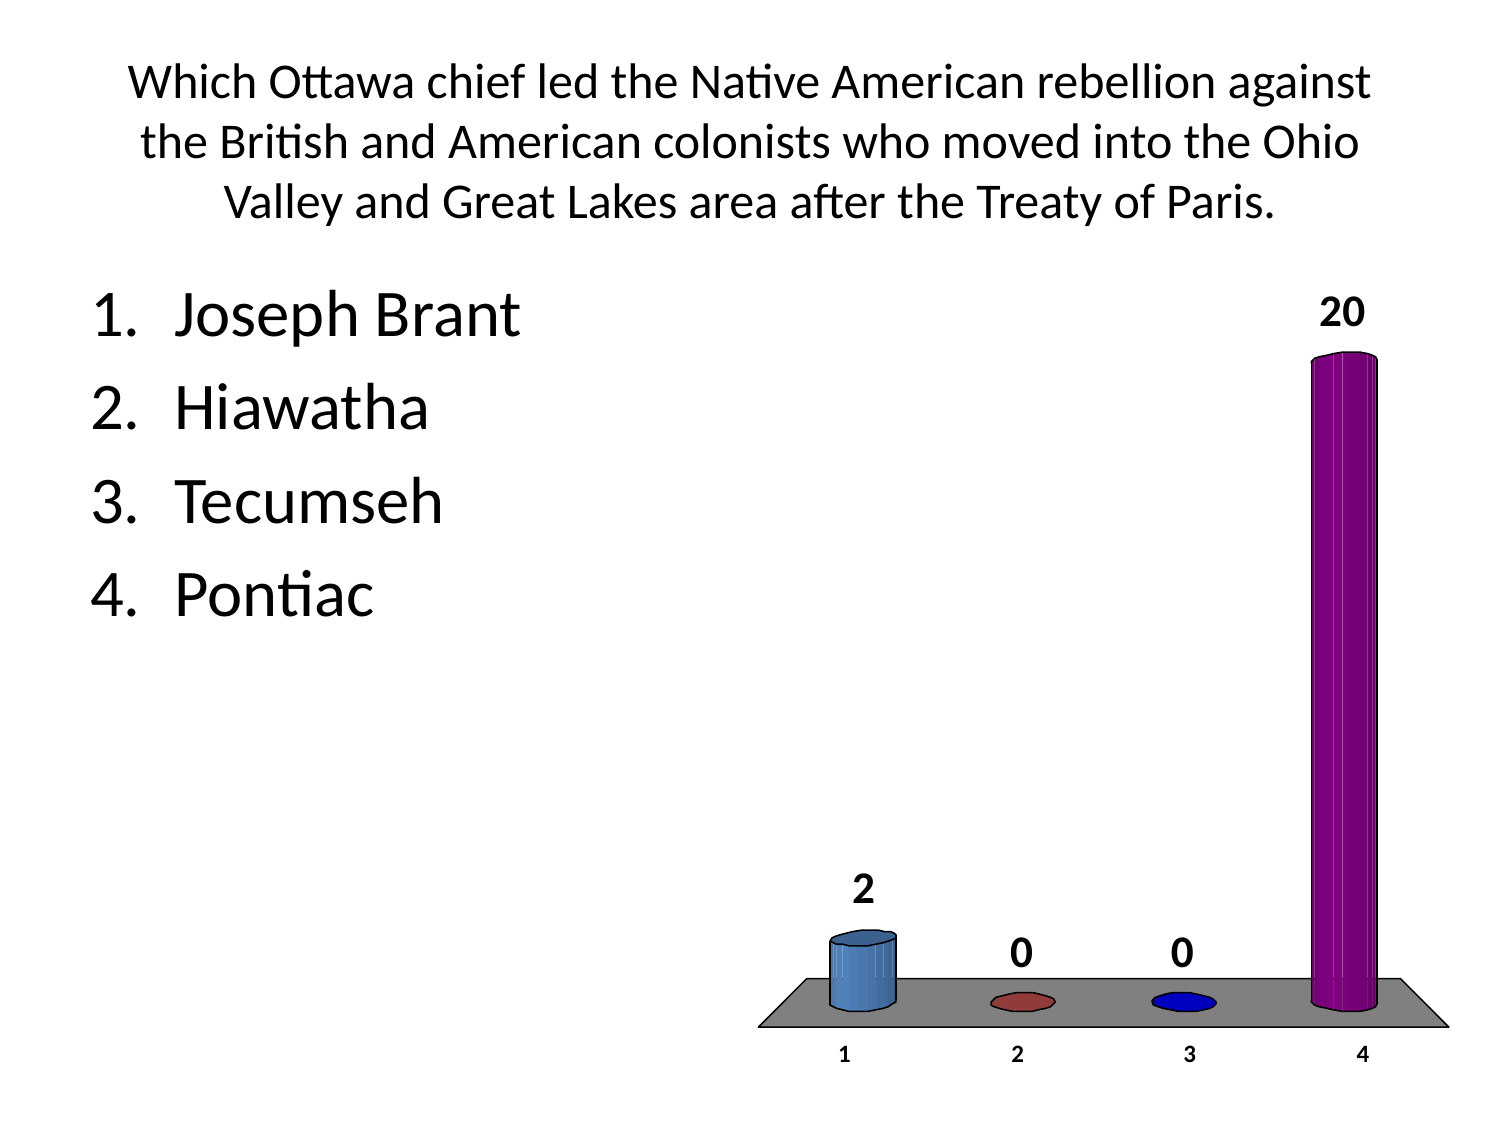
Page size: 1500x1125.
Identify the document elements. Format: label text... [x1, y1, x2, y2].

list Joseph Brant Hiawatha Tecumseh Pontiac [75, 262, 750, 1005]
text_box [739, 270, 1490, 1115]
title Which Ottawa chief led the Native American rebellion against the British and American colonists who moved into the Ohio Valley and Great Lakes area after the Treaty of Paris. [75, 45, 1425, 233]
